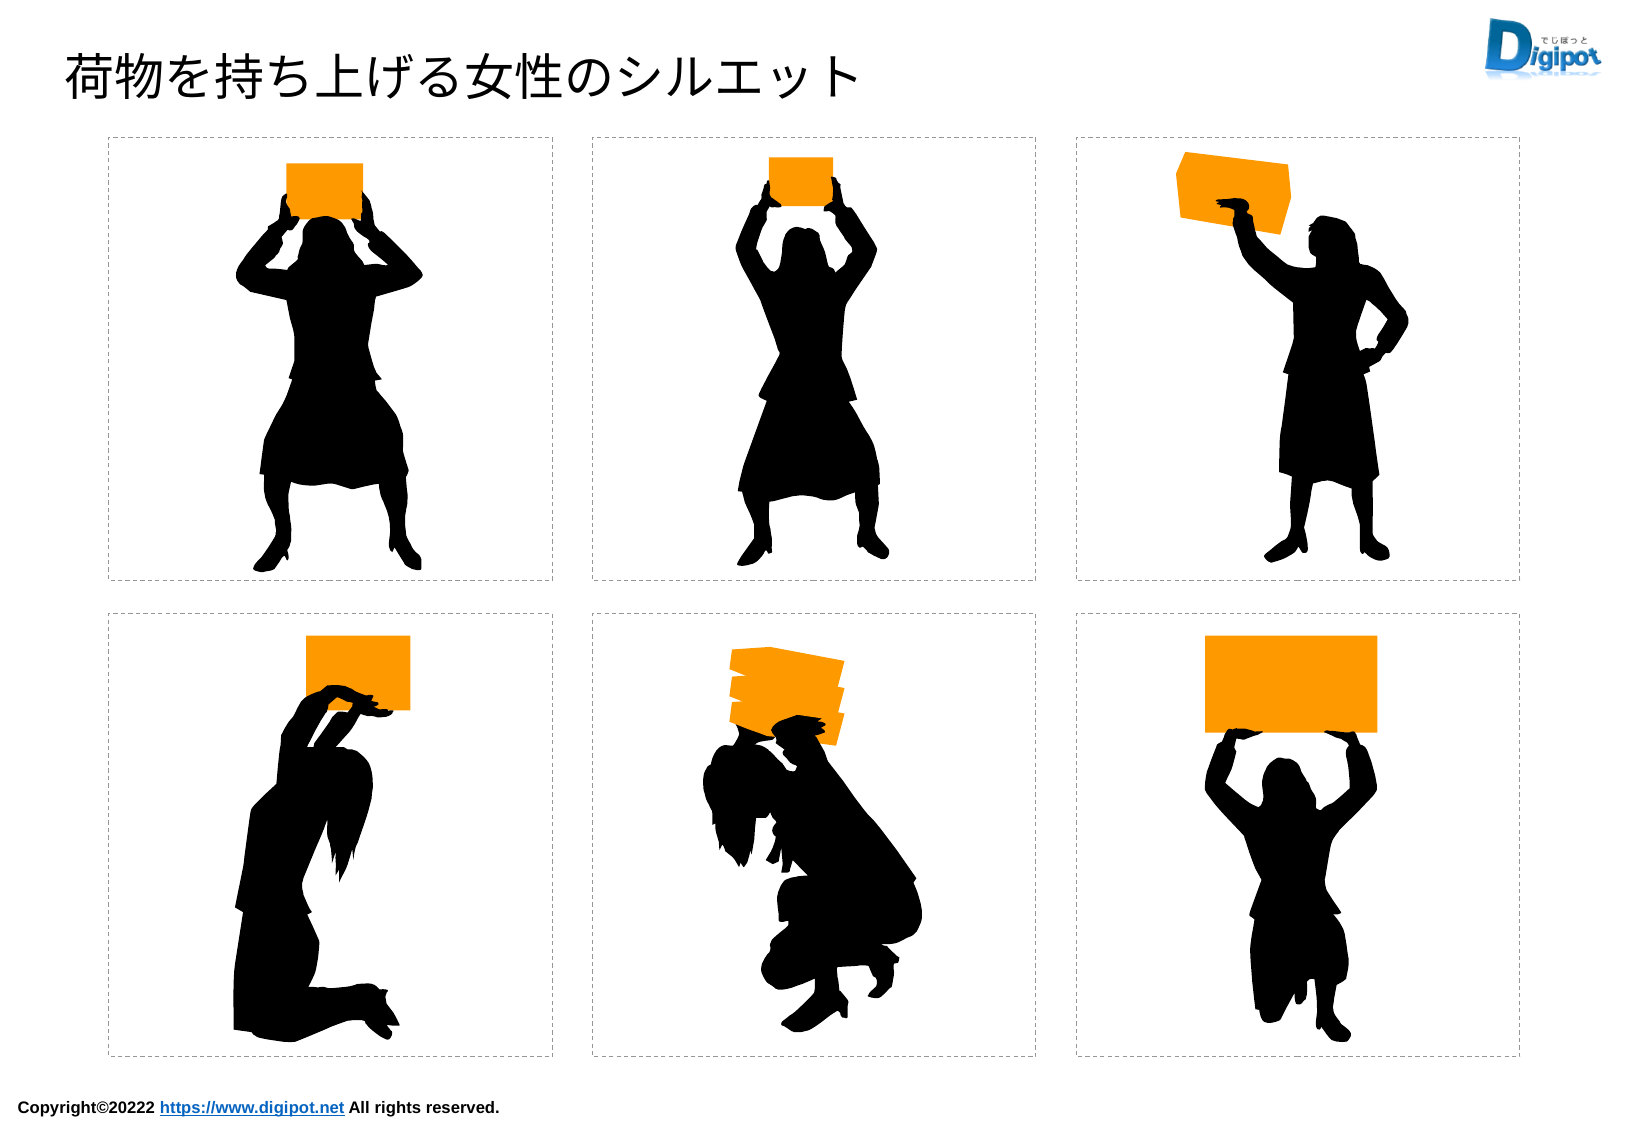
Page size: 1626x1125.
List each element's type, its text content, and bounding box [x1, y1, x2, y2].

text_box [1204, 635, 1378, 1043]
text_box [1175, 151, 1409, 563]
text_box 荷物を持ち上げる女性のシルエット [49, 38, 880, 113]
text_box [233, 635, 411, 1043]
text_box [703, 646, 922, 1033]
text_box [735, 157, 890, 566]
picture [1485, 18, 1602, 82]
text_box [235, 163, 423, 573]
